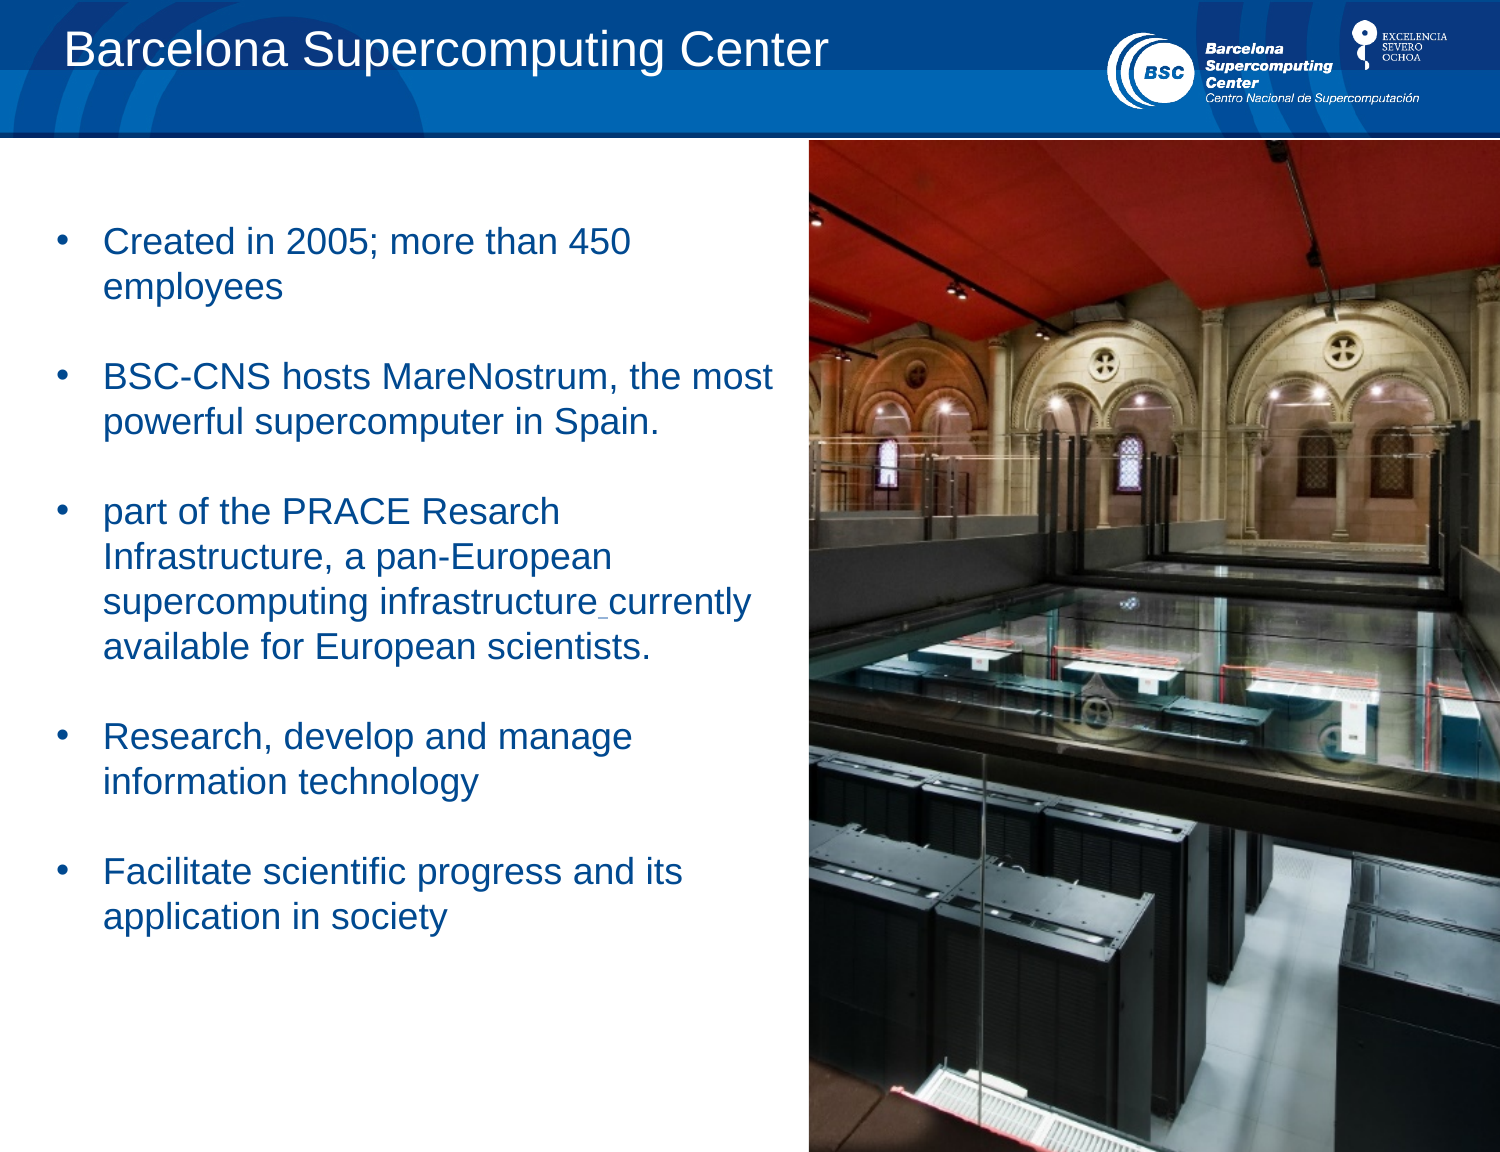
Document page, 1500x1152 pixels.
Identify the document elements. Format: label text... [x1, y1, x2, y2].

picture [808, 139, 1500, 1152]
picture [0, 0, 1500, 138]
title Barcelona Supercomputing Center [48, 8, 1029, 124]
text_box Created in 2005; more than 450 employees BSC-CNS hosts MareNostrum, the most powerful supercomputer in Spain. part of the PRACE Resarch Infrastructure, a pan-European supercomputing infrastructure currently available for European scientists. Research, develop and manage information technology Facilitate scientific progress and its application in society [41, 210, 803, 945]
